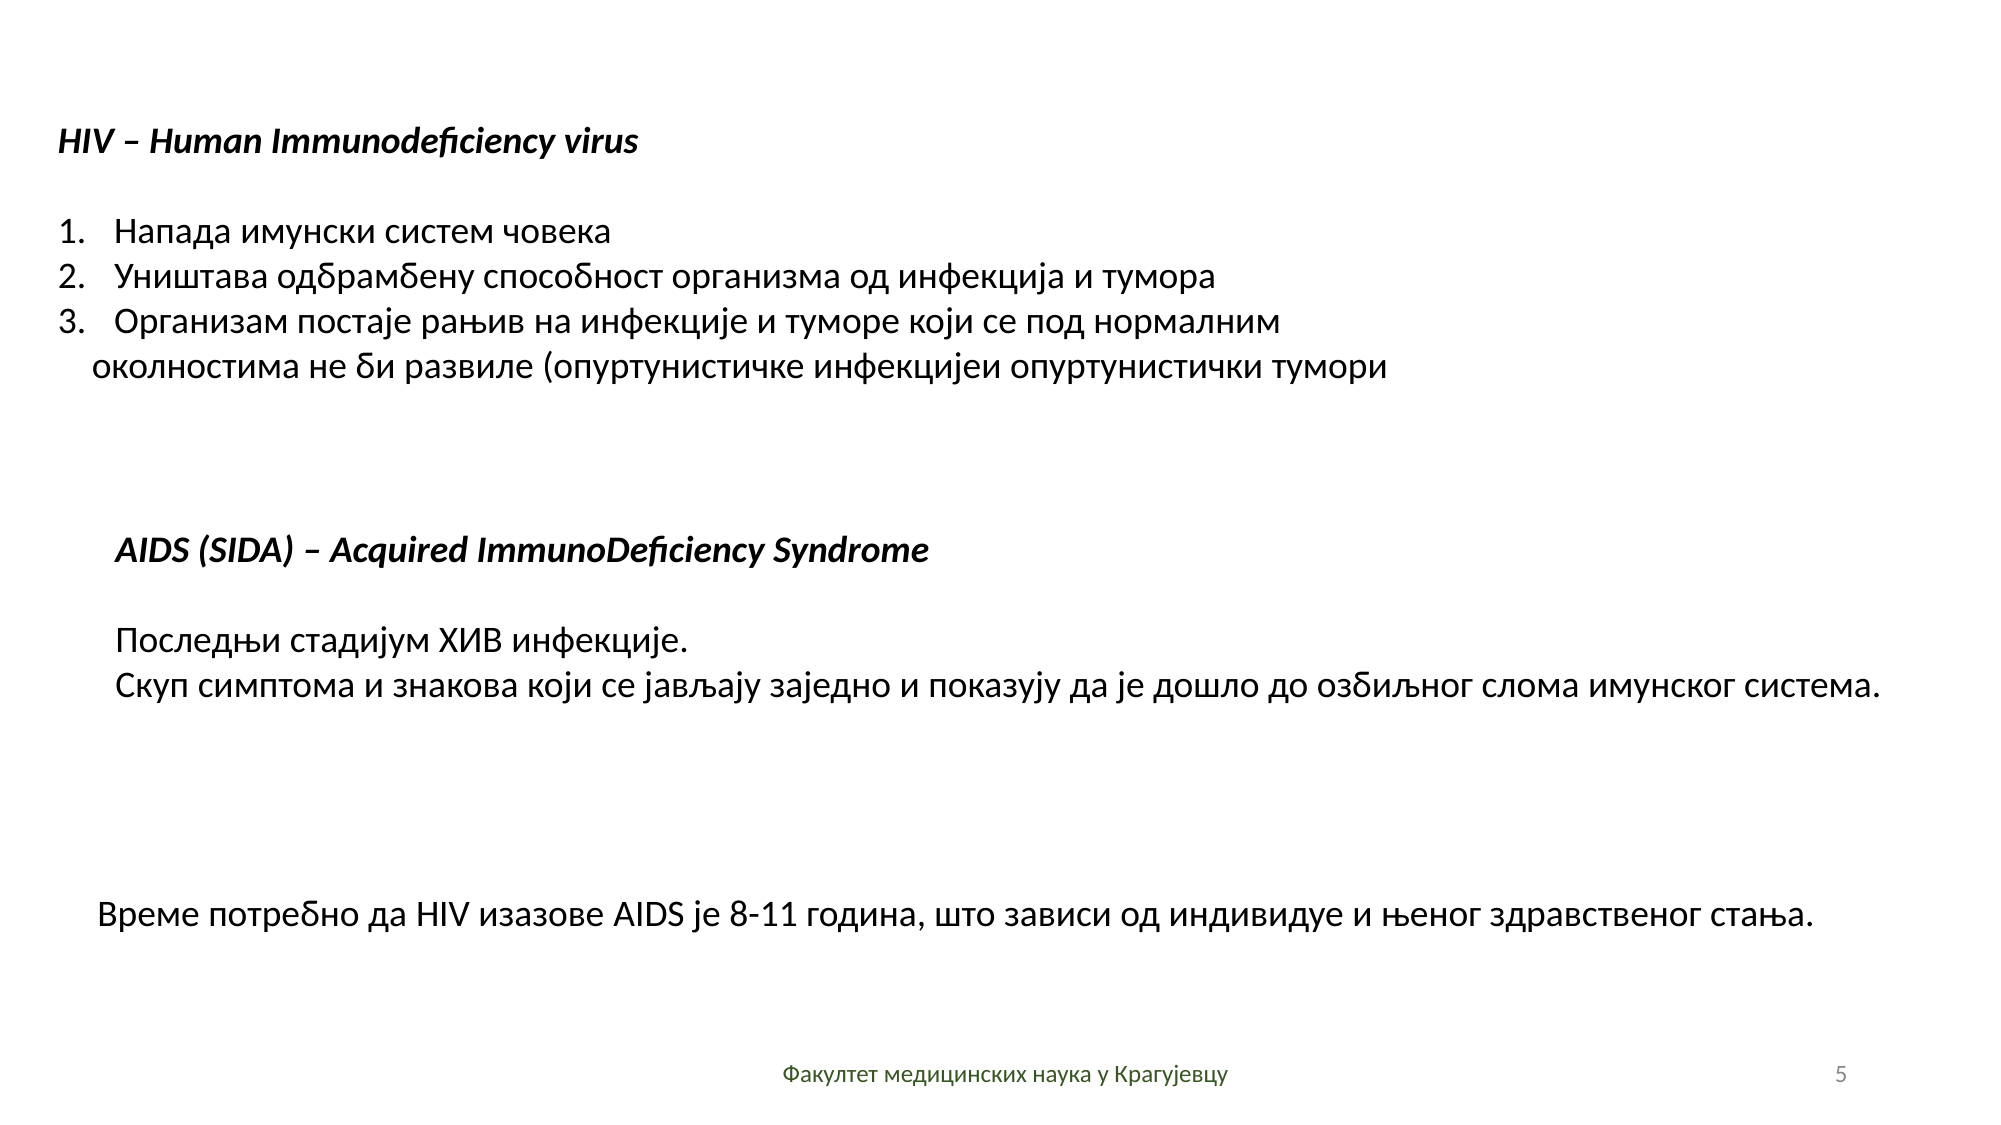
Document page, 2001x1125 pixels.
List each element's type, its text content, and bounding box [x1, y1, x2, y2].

slide_number 5 [1412, 1042, 1863, 1103]
footer Факултет медицинских наука у Крагујевцу [716, 1042, 1296, 1103]
text_box Време потребно да HIV изазове AIDS је 8-11 година, што зависи од индивидуе и њеног здравственог стања. [82, 881, 1946, 942]
text_box AIDS (SIDA) – Acquired ImmunoDeficiency Syndrome Последњи стадијум ХИВ инфекције. Скуп симптома и знакова који се јављају заједно и показују да је дошло до озбиљног слома имунског система. [100, 517, 1899, 758]
text_box HIV – Human Immunodeficiency virus Напада имунски систем човека Уништава одбрамбену способност организма од инфекција и тумора Организам постаје рањив на инфекције и туморе који се под нормалним околностима не би развиле (опуртунистичке инфекцијеи опуртунистички тумори [43, 108, 1517, 439]
